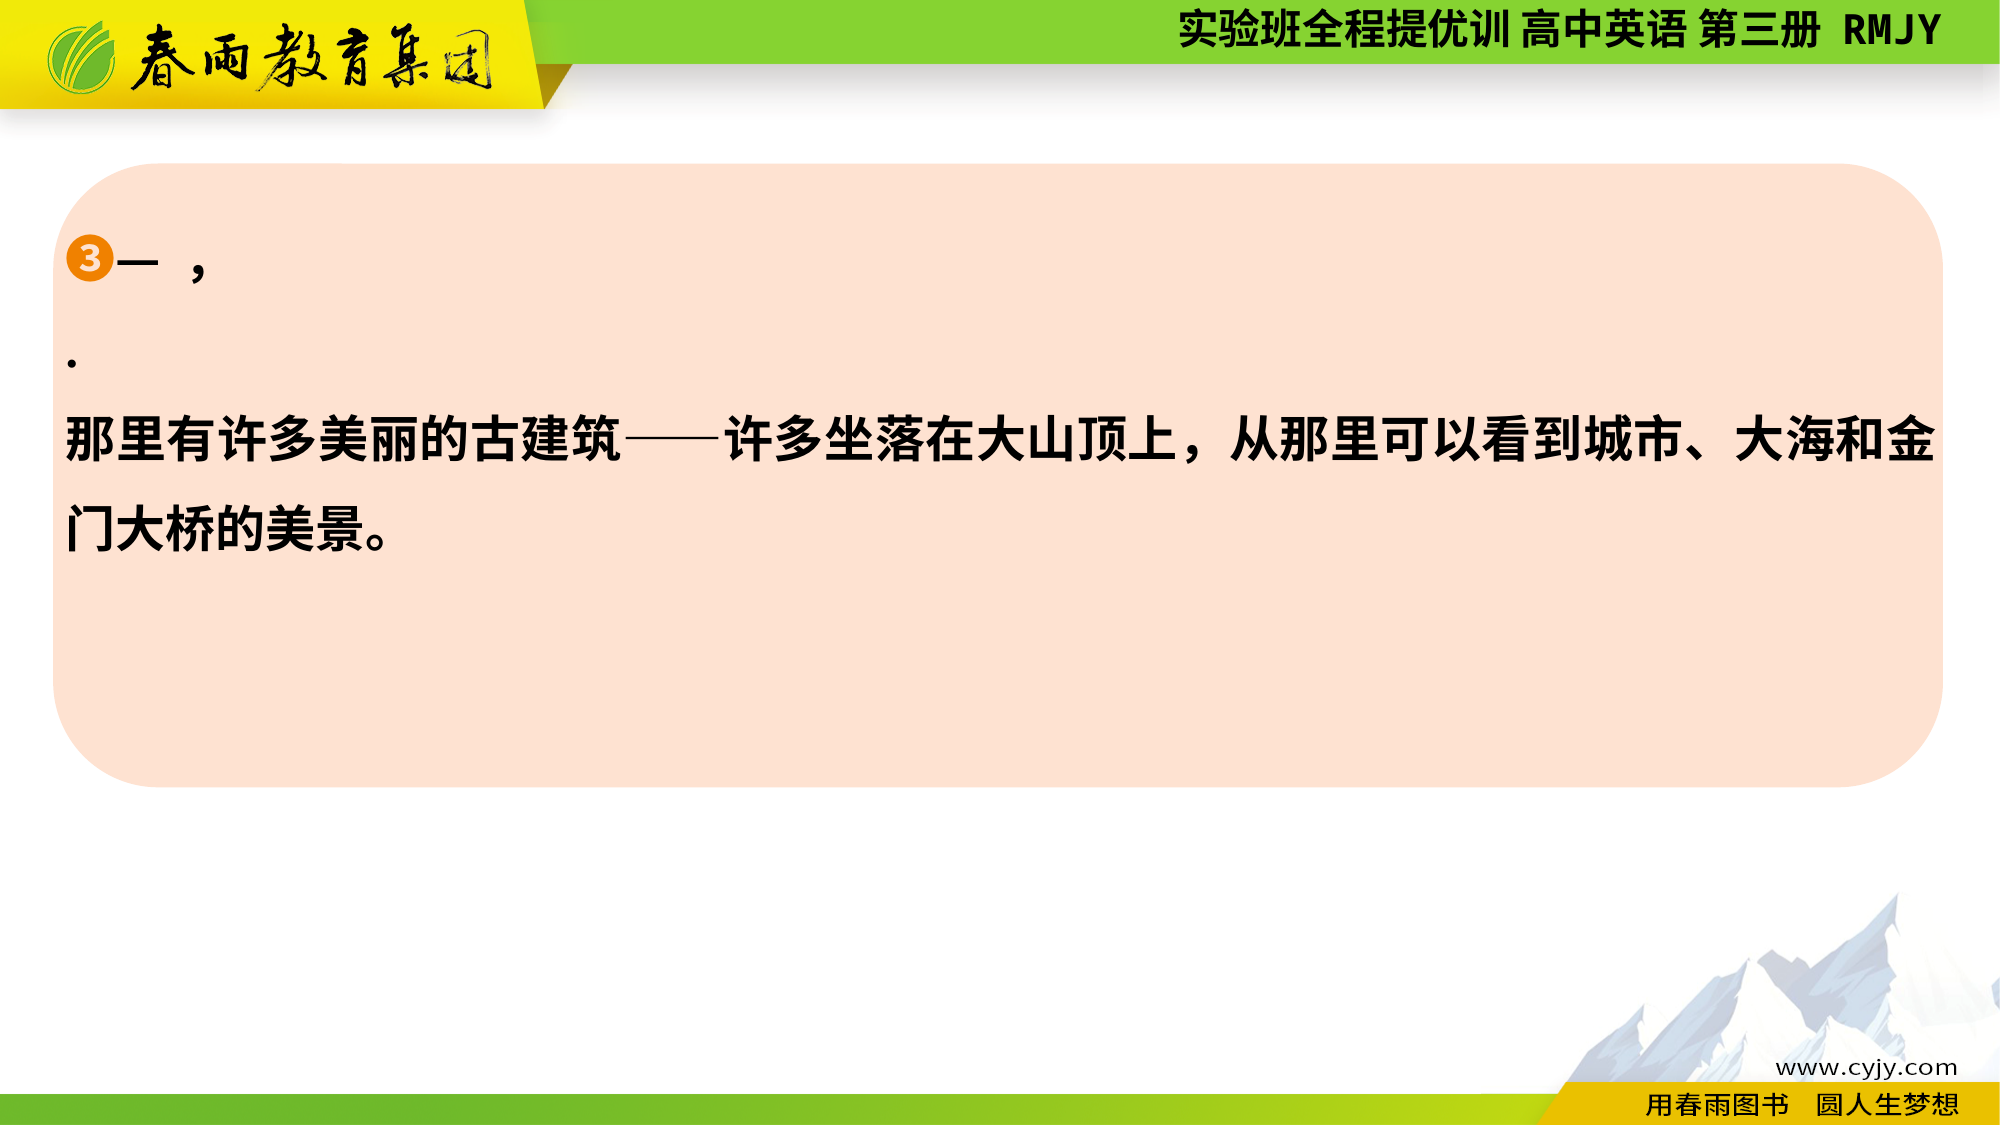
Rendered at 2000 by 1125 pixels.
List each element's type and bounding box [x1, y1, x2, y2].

text_box [54, 165, 1942, 786]
picture [0, 0, 2000, 1125]
